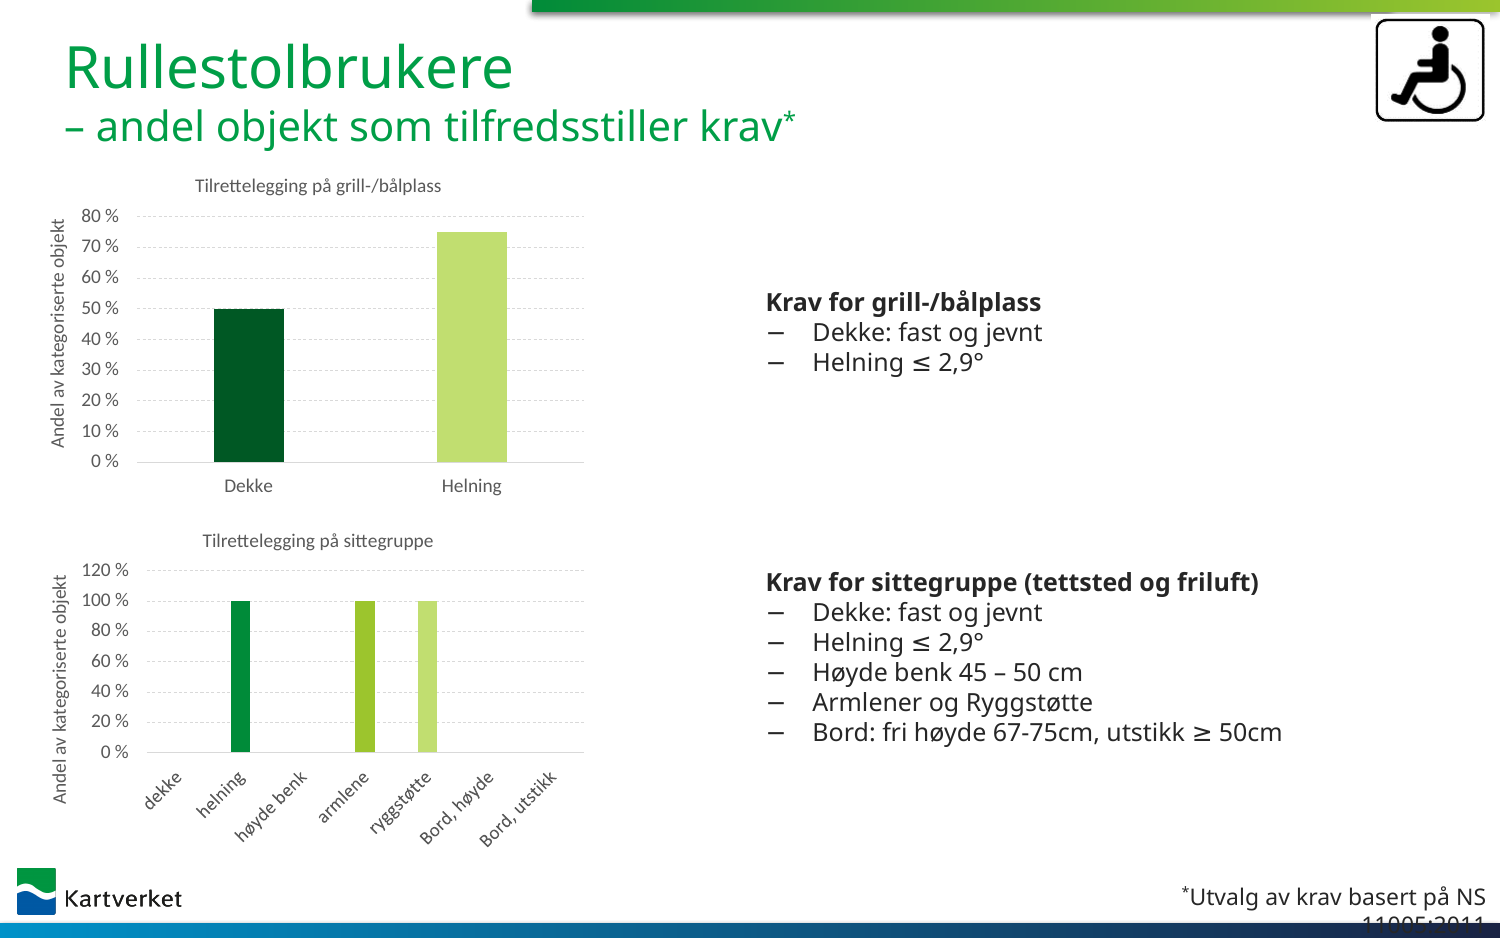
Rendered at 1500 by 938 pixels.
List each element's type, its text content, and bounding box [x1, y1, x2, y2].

text_box *Utvalg av krav basert på NS 11005:2011 [1068, 873, 1500, 938]
picture [1371, 13, 1491, 127]
text_box Krav for sittegruppe (tettsted og friluft) Dekke: fast og jevnt Helning ≤ 2,9° Høyde benk 45 – 50 cm Armlener og Ryggstøtte Bord: fri høyde 67-75cm, utstikk ≥ 50cm [750, 559, 1500, 754]
text_box Rullestolbrukere – andel objekt som tilfredsstiller krav* [49, 14, 1431, 158]
text_box Krav for grill-/bålplass Dekke: fast og jevnt Helning ≤ 2,9° [750, 279, 1452, 384]
picture [41, 520, 595, 859]
picture [41, 166, 595, 505]
